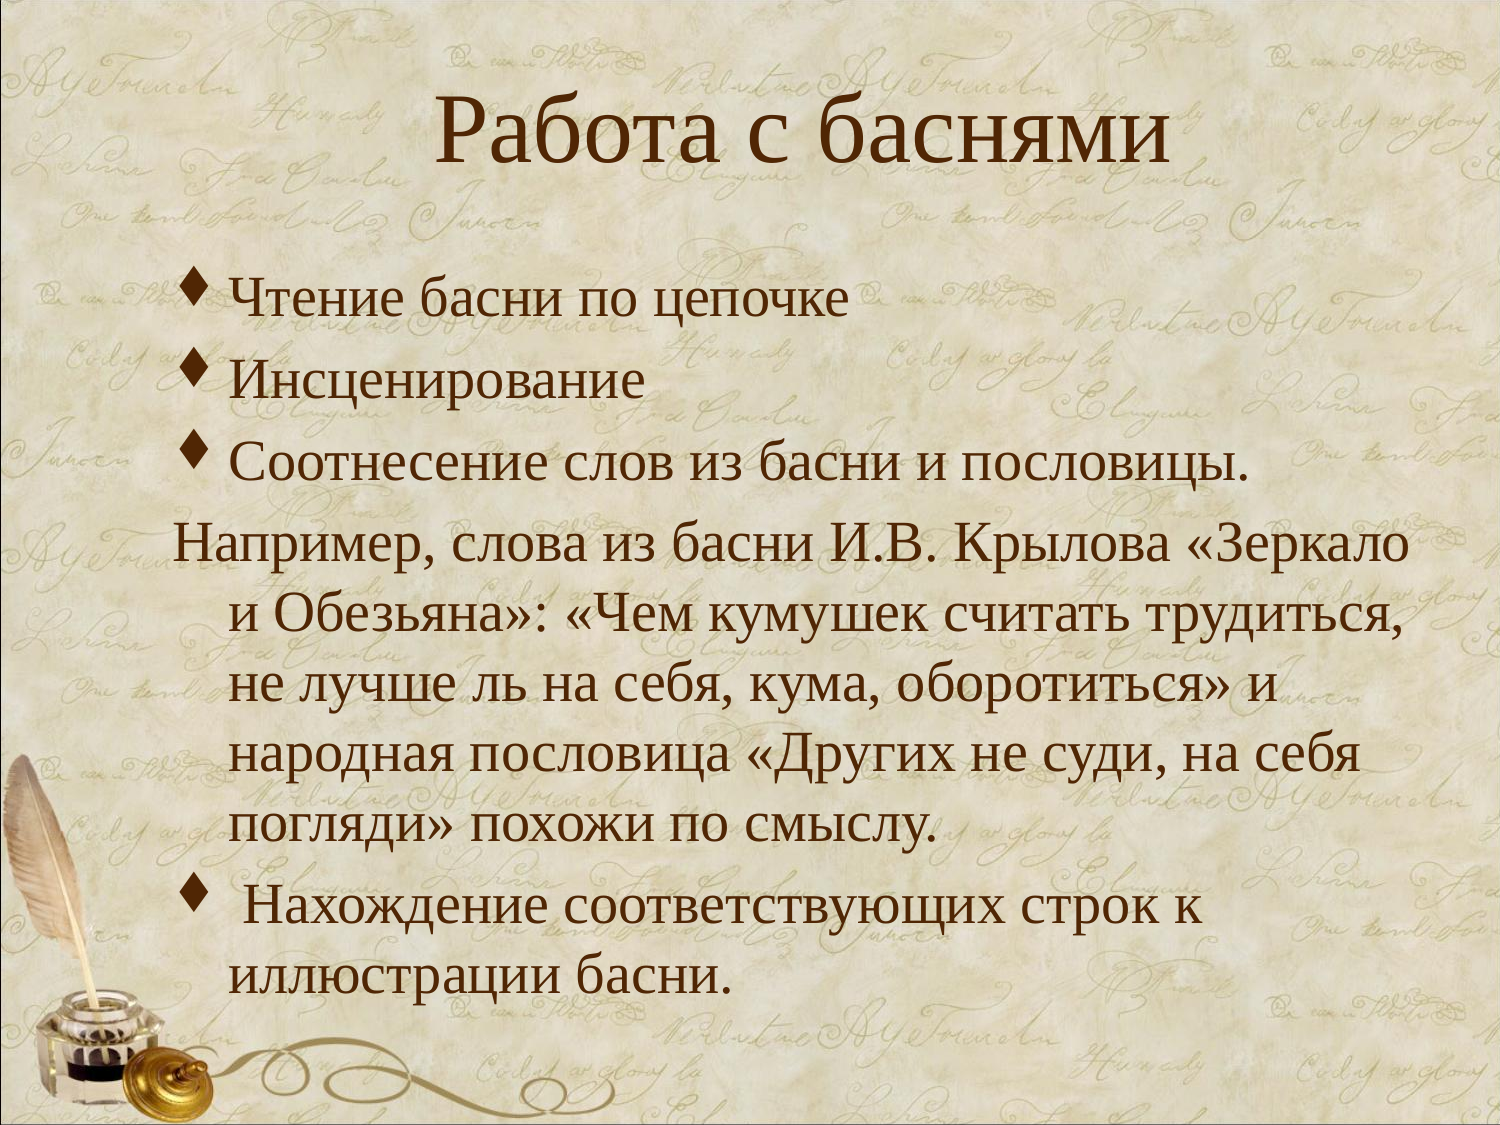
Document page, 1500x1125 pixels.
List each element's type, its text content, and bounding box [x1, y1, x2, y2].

title Работа с баснями [153, 48, 1454, 197]
list Чтение басни по цепочке Инсценирование Соотнесение слов из басни и пословицы. Например, слова из басни И.В. Крылова «Зеркало и Обезьяна»: «Чем кумушек считать трудиться, не лучше ль на себя, кума, оборотиться» и народная пословица «Других не суди, на себя погляди» похожи по смыслу. Нахождение соответствующих строк к иллюстрации басни. [156, 250, 1457, 978]
picture [0, 0, 1500, 1125]
